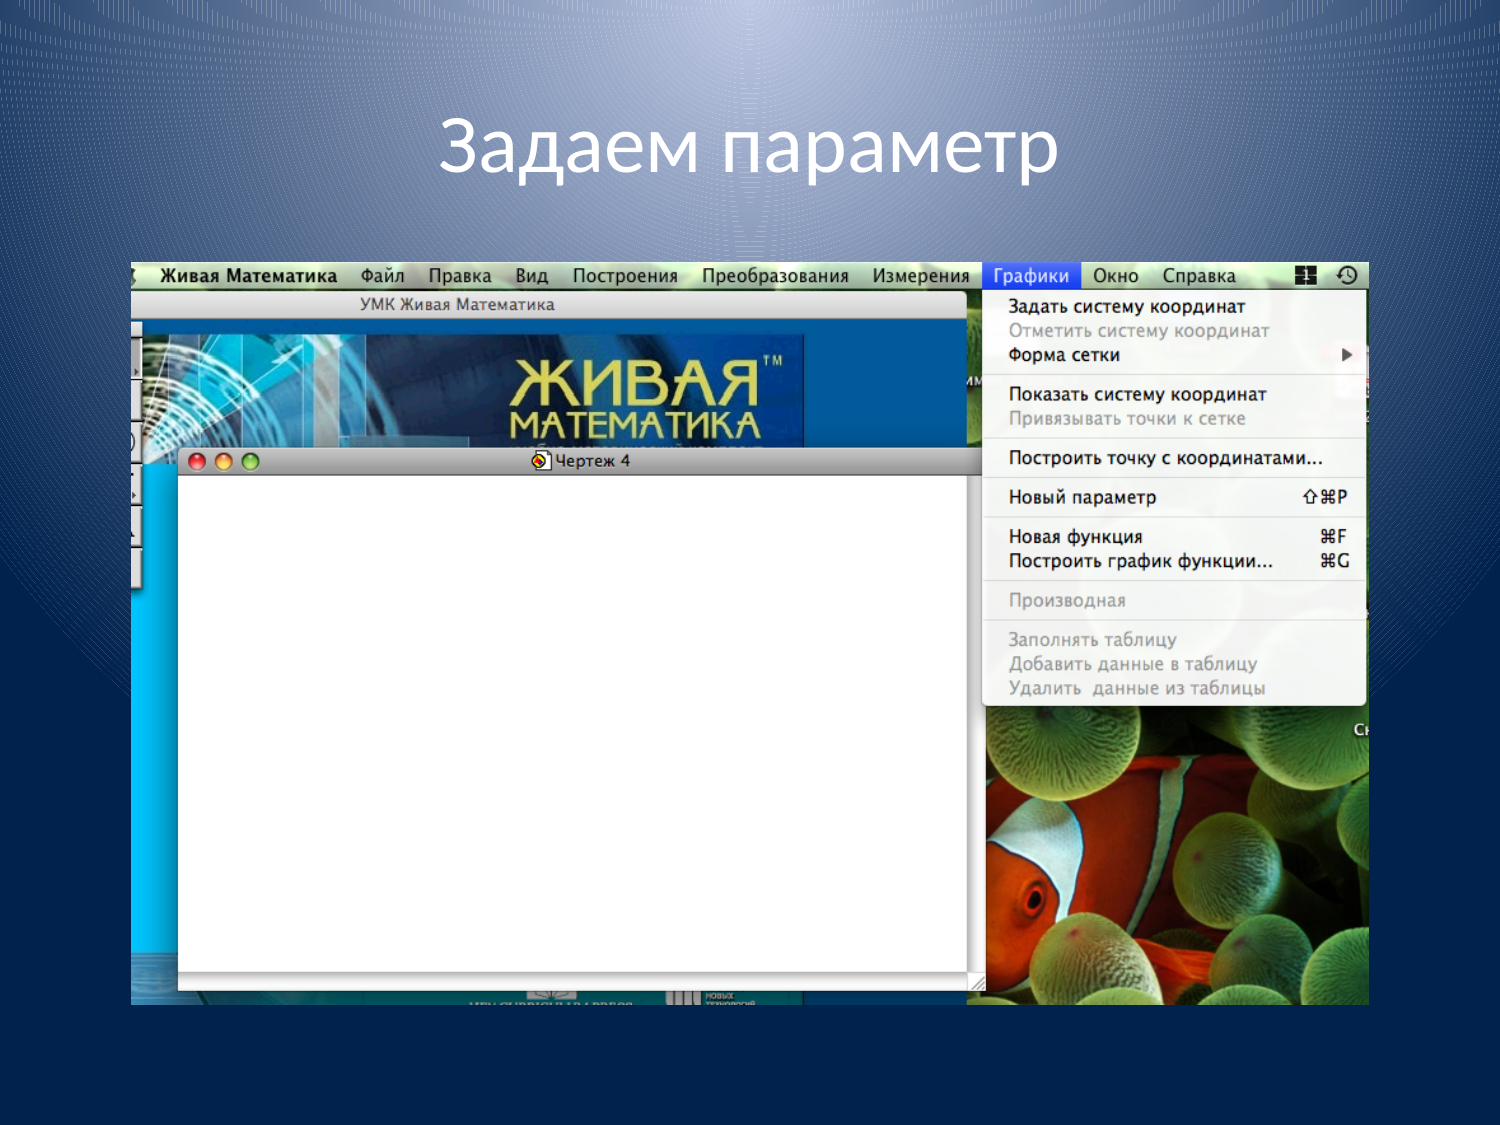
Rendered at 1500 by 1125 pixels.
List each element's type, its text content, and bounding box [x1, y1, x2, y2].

title Задаем параметр [75, 45, 1425, 233]
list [131, 262, 1369, 1006]
